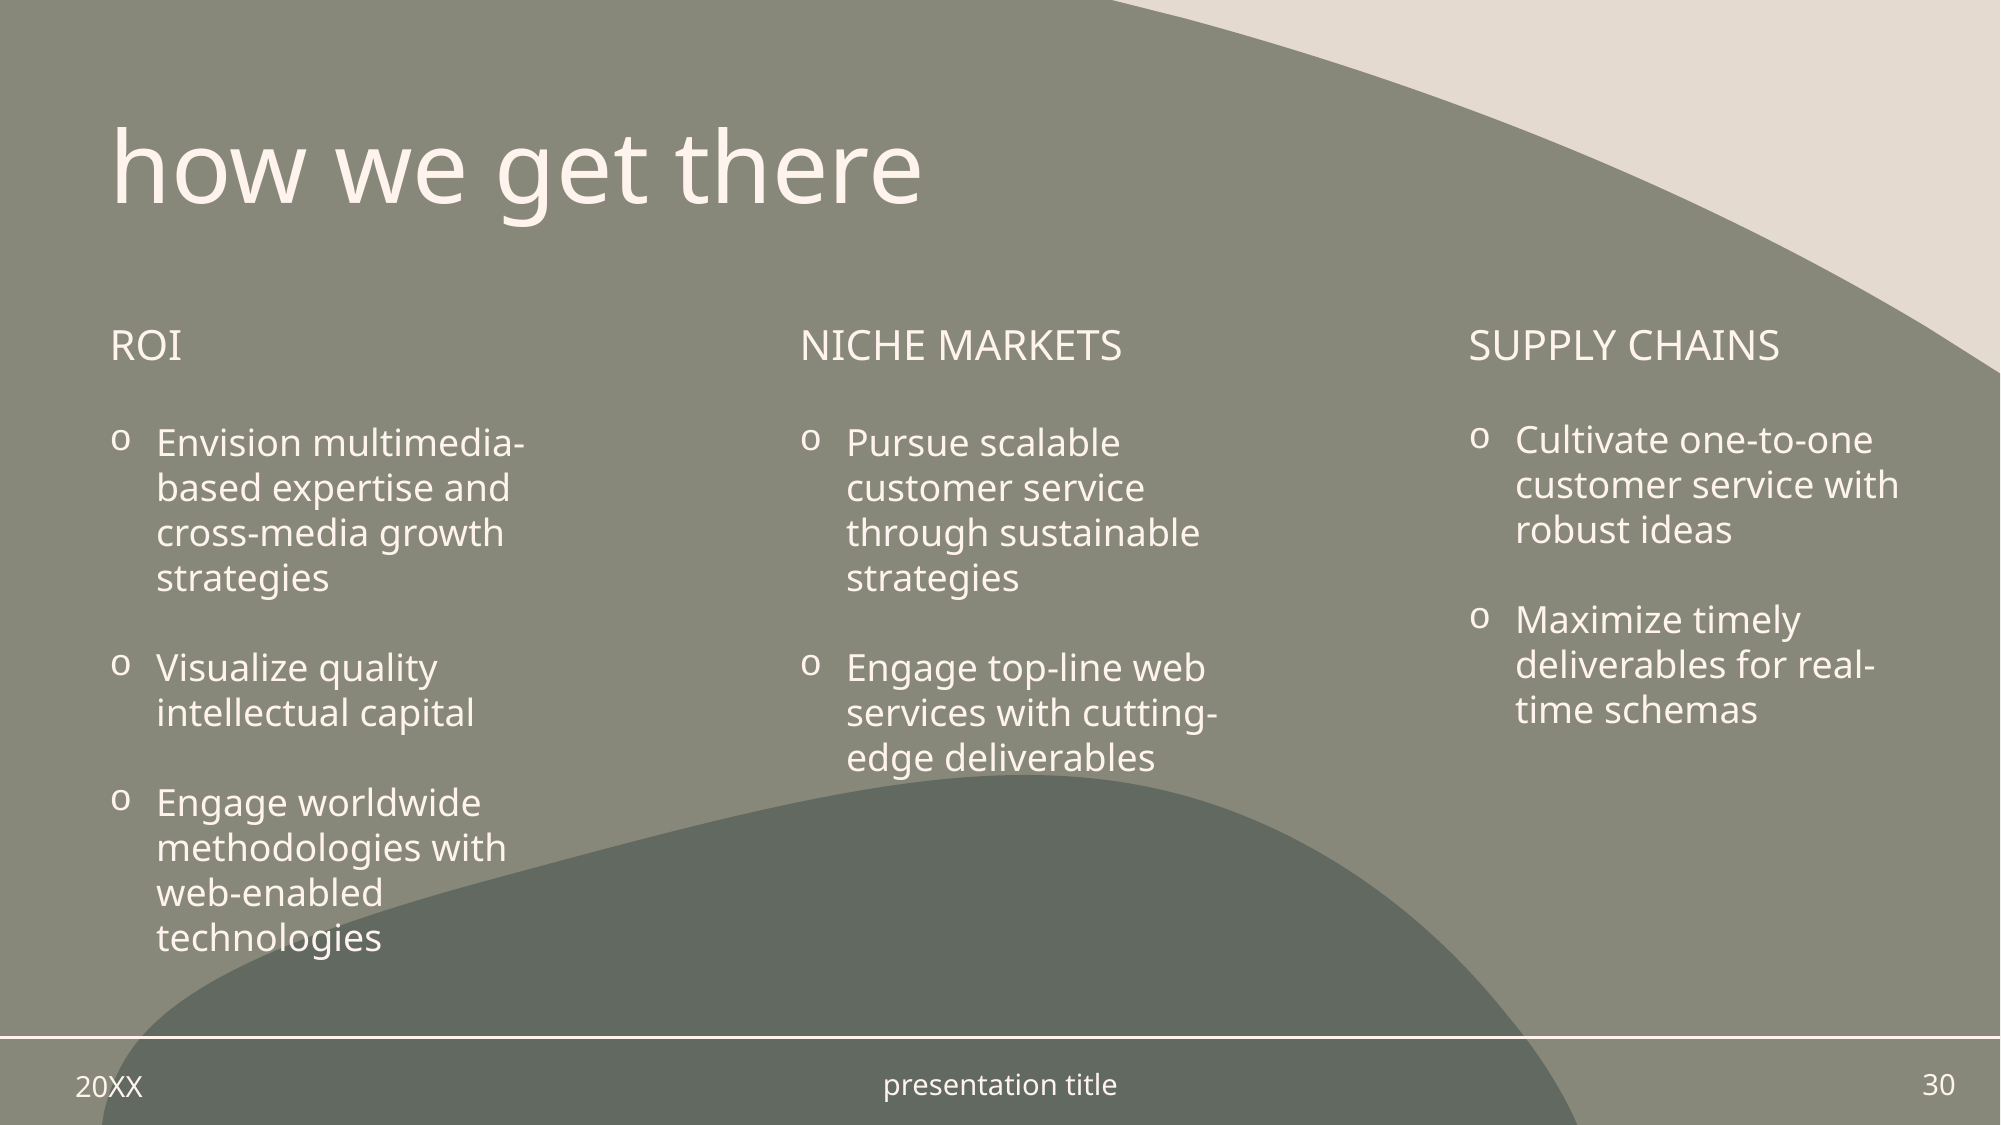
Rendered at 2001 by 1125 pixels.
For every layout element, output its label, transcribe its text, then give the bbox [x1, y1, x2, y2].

list NICHE MARKETS [784, 313, 1364, 380]
list Cultivate one-to-one customer service with robust ideas Maximize timely deliverables for real-time schemas [1453, 408, 1937, 1014]
slide_number 30 [1808, 1060, 1971, 1112]
list Envision multimedia-based expertise and cross-media growth strategies Visualize quality intellectual capital Engage worldwide methodologies with web-enabled technologies [94, 410, 578, 1016]
footer presentation title [718, 1060, 1283, 1112]
list SUPPLY CHAINS [1453, 313, 1937, 380]
title how we get there [94, 115, 1820, 227]
list Pursue scalable customer service through sustainable strategies Engage top-line web services with cutting-edge deliverables [784, 410, 1268, 1016]
list ROI [94, 313, 674, 380]
slide_number 20XX [60, 1060, 222, 1112]
